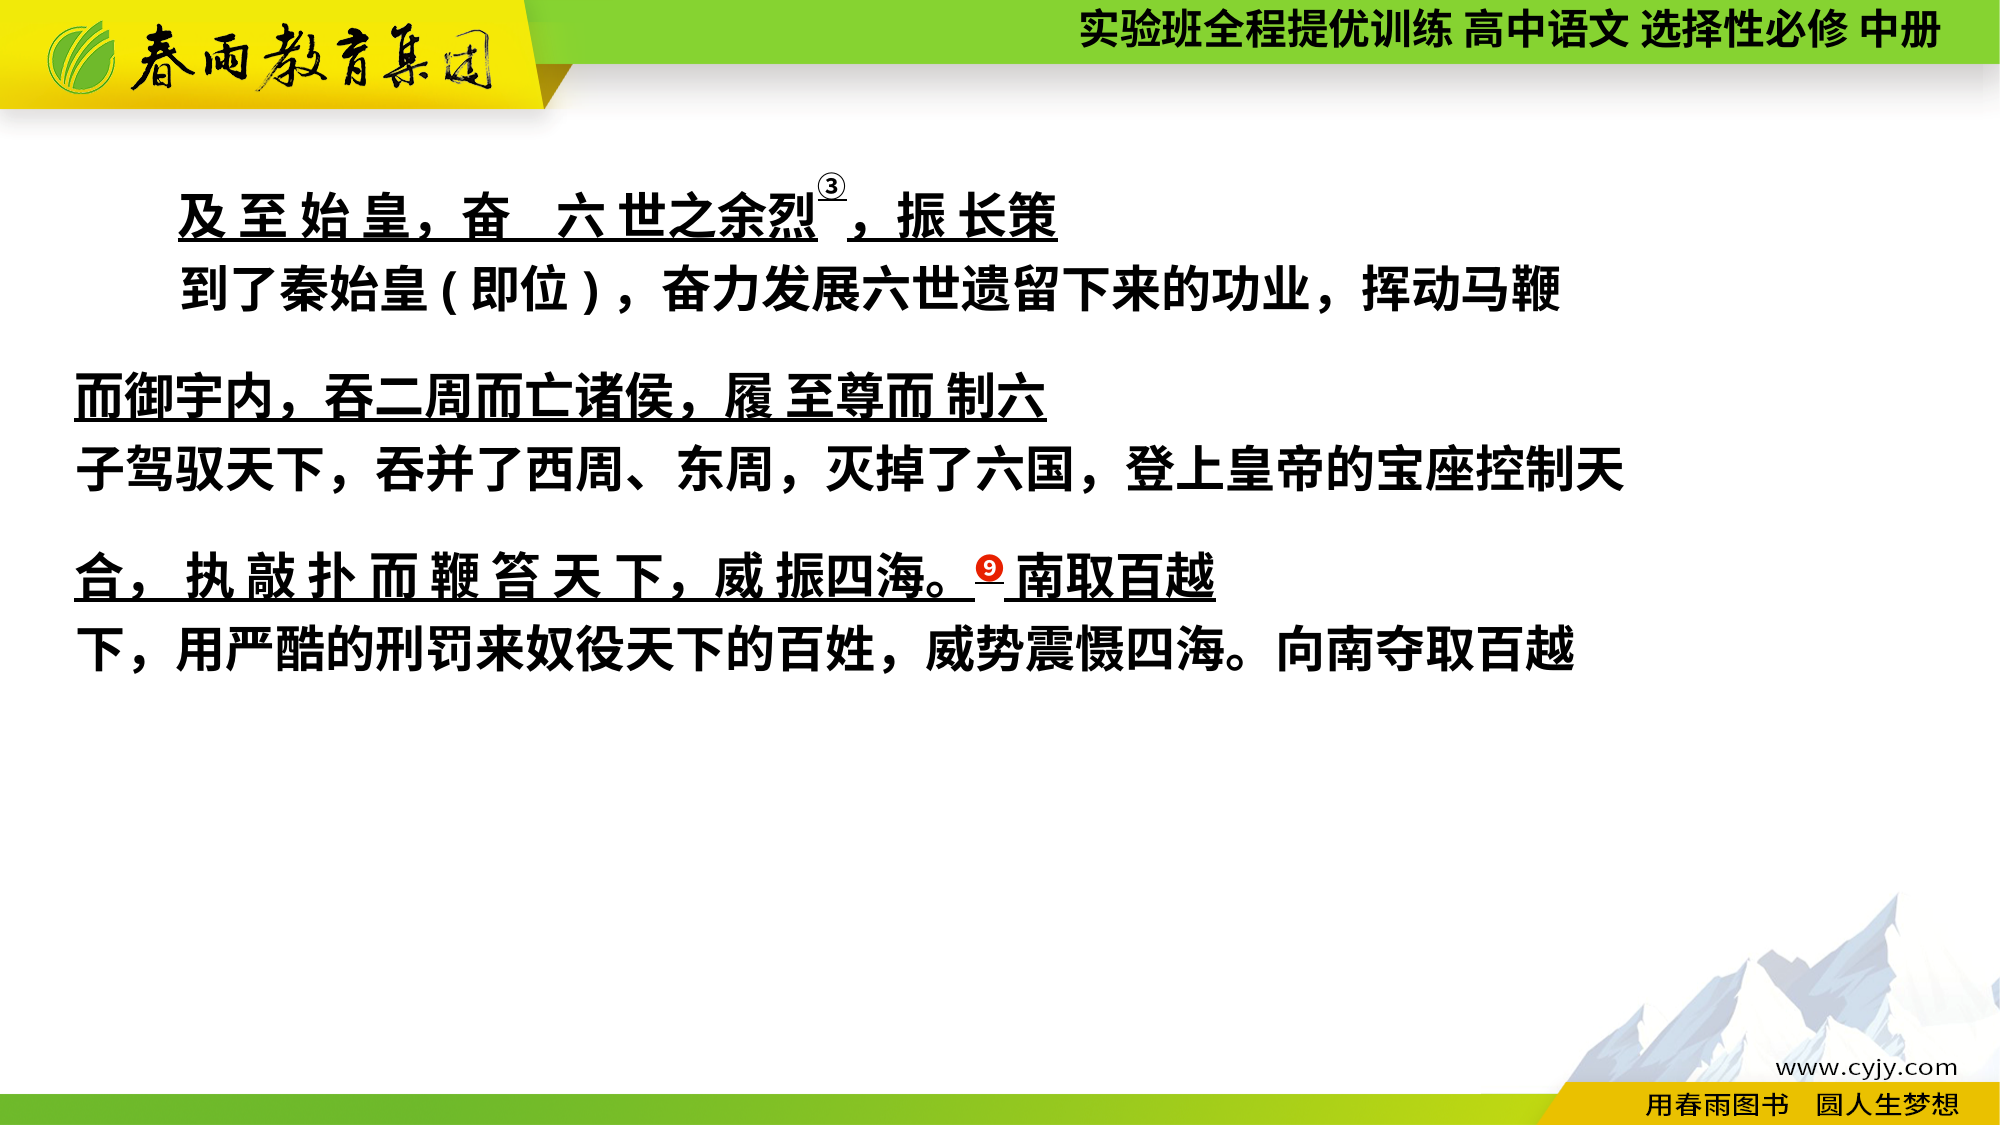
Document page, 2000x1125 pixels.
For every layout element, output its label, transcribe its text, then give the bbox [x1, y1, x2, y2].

picture [0, 0, 2000, 1125]
text_box 到了秦始皇(即位)，奋力发展六世遗留下来的功业，挥动马鞭 子驾驭天下，吞并了西周、东周，灭掉了六国，登上皇帝的宝座控制天 下，用严酷的刑罚来奴役天下的百姓，威势震慑四海。向南夺取百越 [60, 219, 1945, 685]
